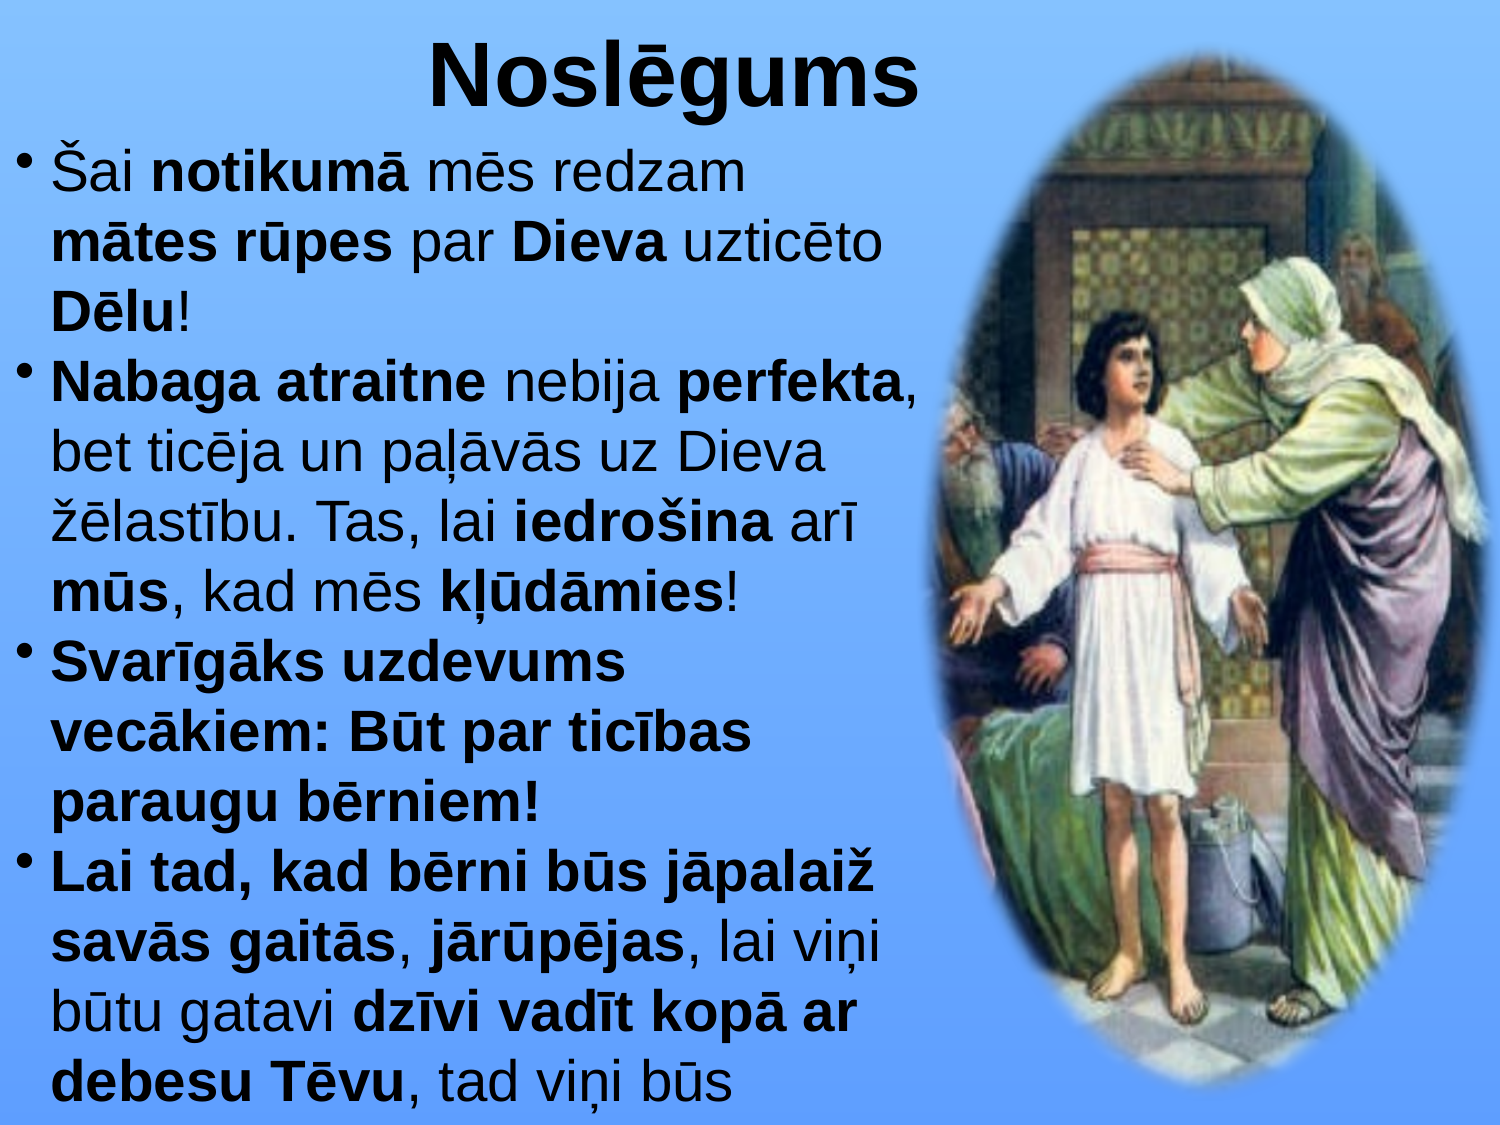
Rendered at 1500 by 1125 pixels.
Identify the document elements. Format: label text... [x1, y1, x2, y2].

text_box Šai notikumā mēs redzam mātes rūpes par Dieva uzticēto Dēlu! Nabaga atraitne nebija perfekta, bet ticēja un paļāvās uz Dieva žēlastību. Tas, lai iedrošina arī mūs, kad mēs kļūdāmies! Svarīgāks uzdevums vecākiem: Būt par ticības paraugu bērniem! Lai tad, kad bērni būs jāpalaiž savās gaitās, jārūpējas, lai viņi būtu gatavi dzīvi vadīt kopā ar debesu Tēvu, tad viņi būs drošās rokās! [0, 125, 938, 1125]
picture [915, 39, 1500, 1103]
title Noslēgums [0, 0, 1351, 125]
